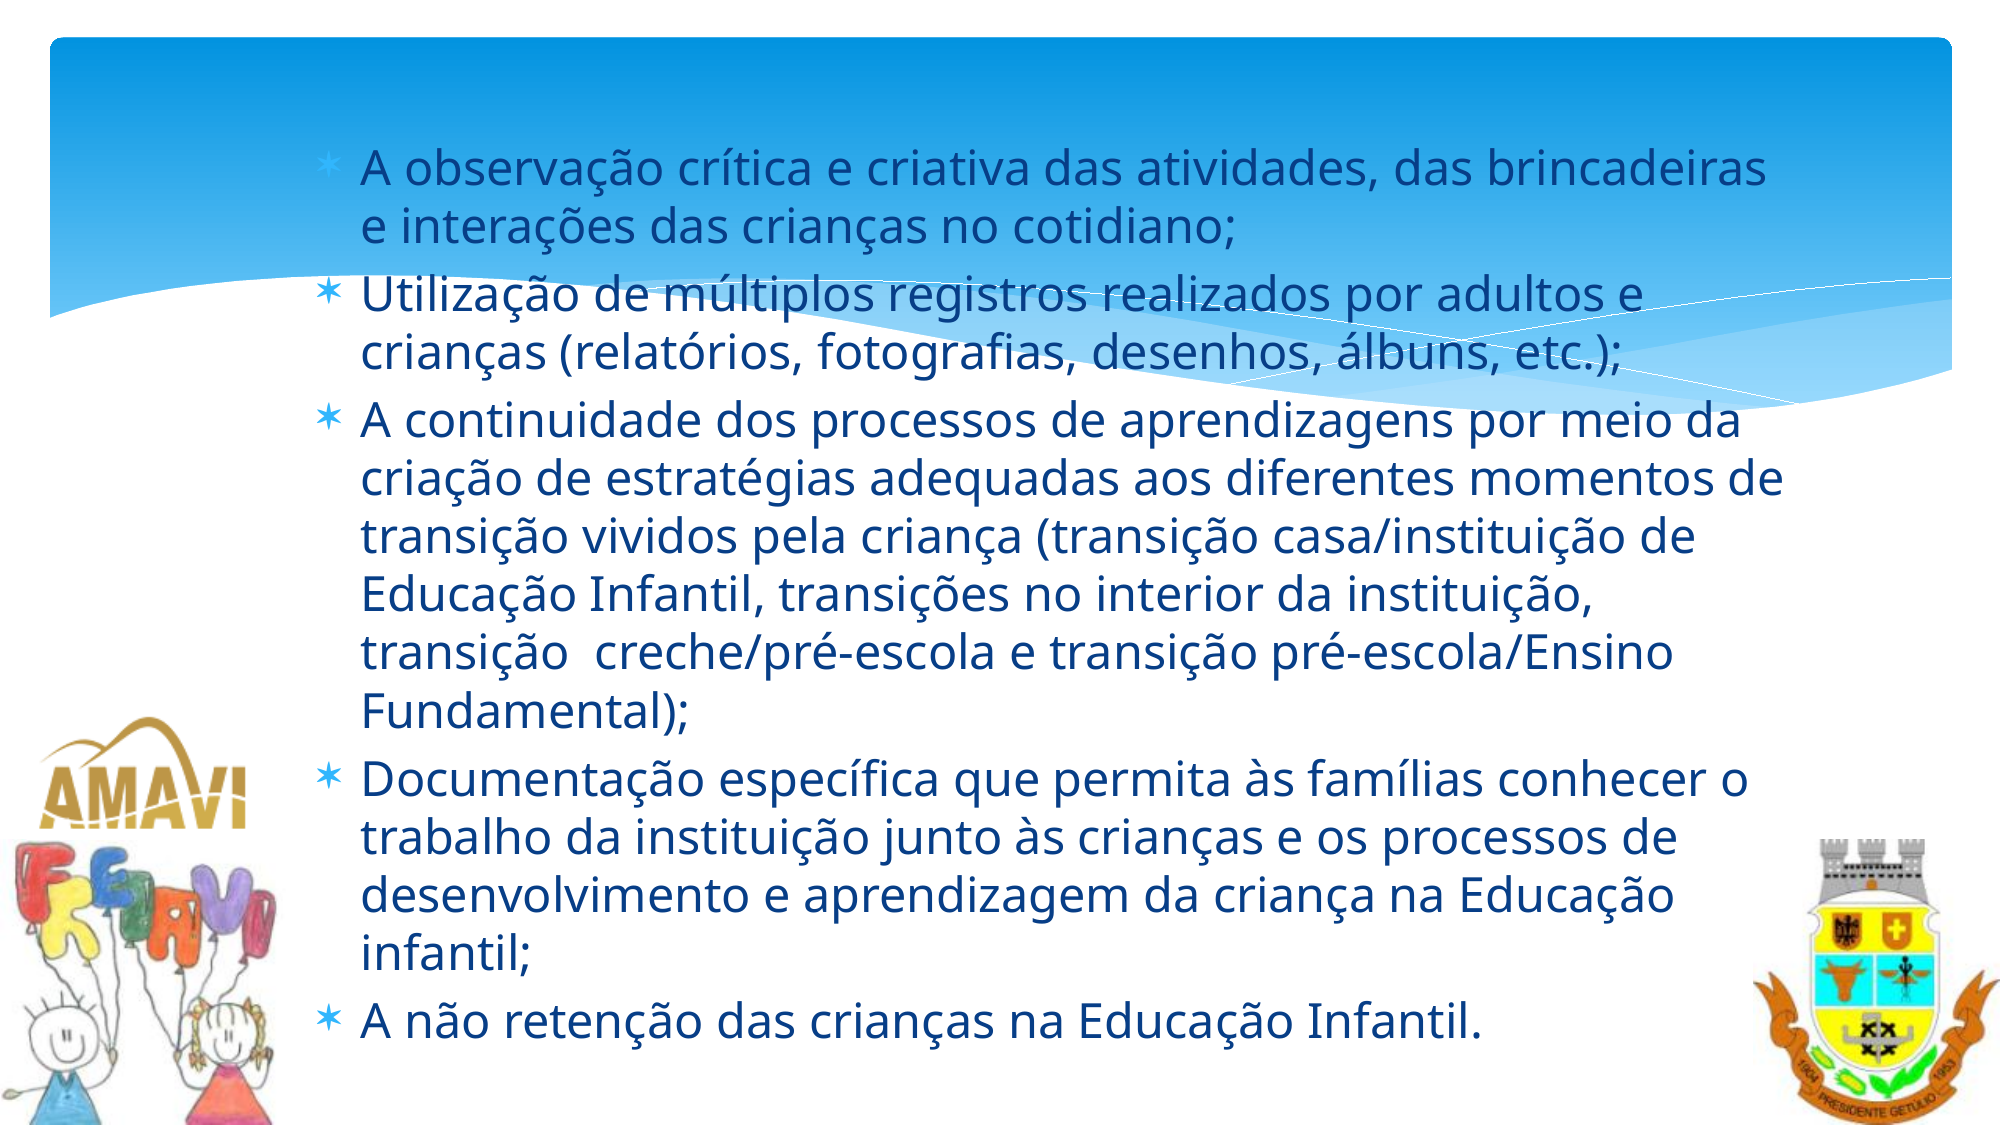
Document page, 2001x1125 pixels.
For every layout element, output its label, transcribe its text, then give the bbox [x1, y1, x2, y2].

list A observação crítica e criativa das atividades, das brincadeiras e interações das crianças no cotidiano; Utilização de múltiplos registros realizados por adultos e crianças (relatórios, fotografias, desenhos, álbuns, etc.); A continuidade dos processos de aprendizagens por meio da criação de estratégias adequadas aos diferentes momentos de transição vividos pela criança (transição casa/instituição de Educação Infantil, transições no interior da instituição, transição creche/pré-escola e transição pré-escola/Ensino Fundamental); Documentação específica que permita às famílias conhecer o trabalho da instituição junto às crianças e os processos de desenvolvimento e aprendizagem da criança na Educação infantil; A não retenção das crianças na Educação Infantil. [302, 129, 1805, 1063]
picture [1752, 839, 2000, 1125]
picture [0, 700, 286, 1125]
